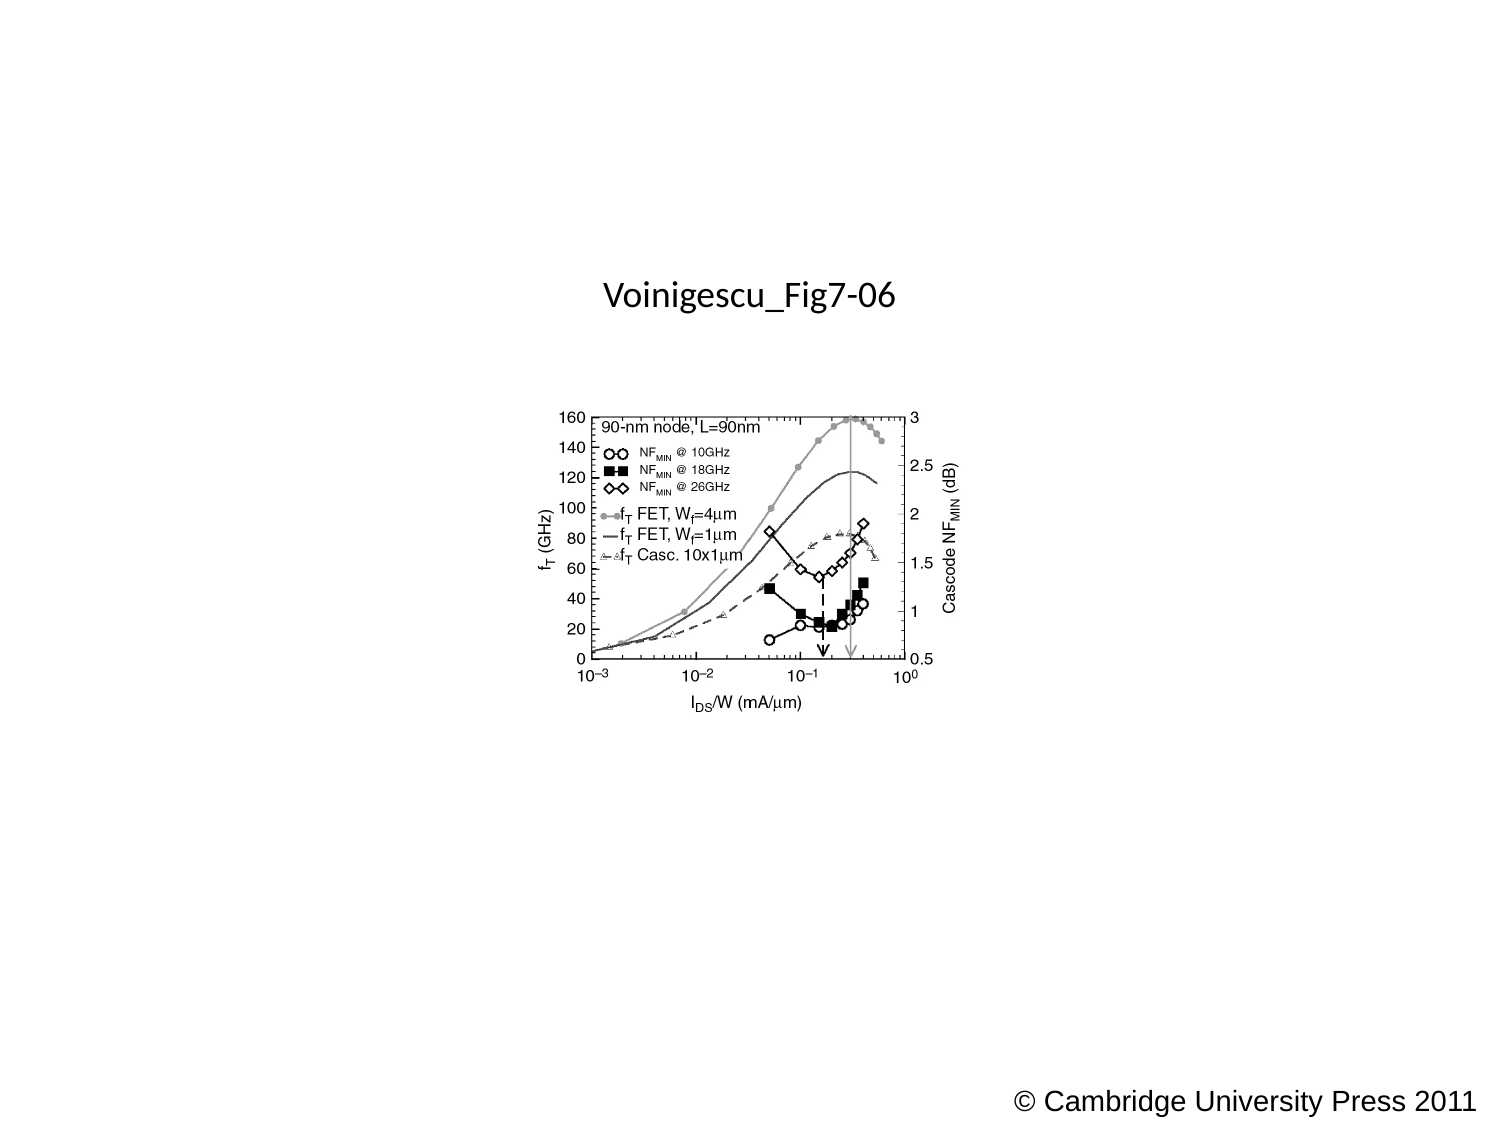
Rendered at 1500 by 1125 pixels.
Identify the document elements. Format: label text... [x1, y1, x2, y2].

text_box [536, 262, 964, 717]
text_box © Cambridge University Press 2011 [907, 1074, 1493, 1125]
